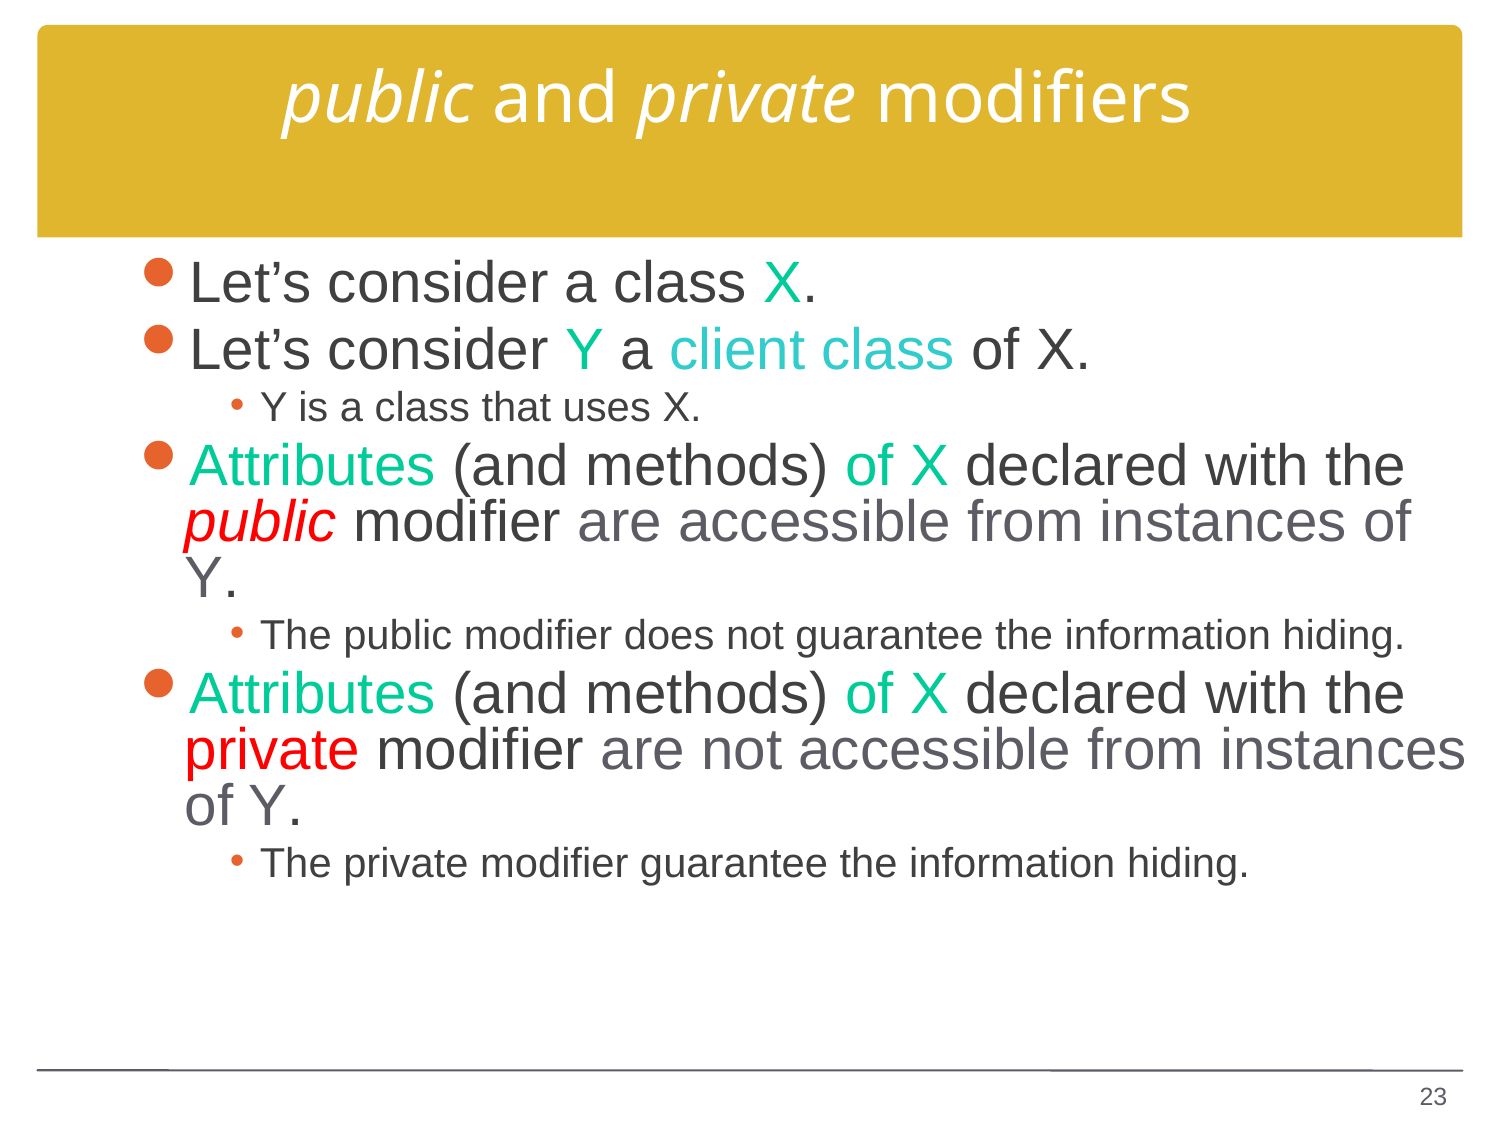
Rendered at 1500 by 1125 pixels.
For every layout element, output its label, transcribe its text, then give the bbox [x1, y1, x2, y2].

slide_number 23 [1112, 1069, 1463, 1123]
list Let’s consider a class X. Let’s consider Y a client class of X. Y is a class that uses X. Attributes (and methods) of X declared with the public modifier are accessible from instances of Y. The public modifier does not guarantee the information hiding. Attributes (and methods) of X declared with the private modifier are not accessible from instances of Y. The private modifier guarantee the information hiding. [124, 249, 1488, 1001]
title public and private modifiers [99, 24, 1376, 163]
